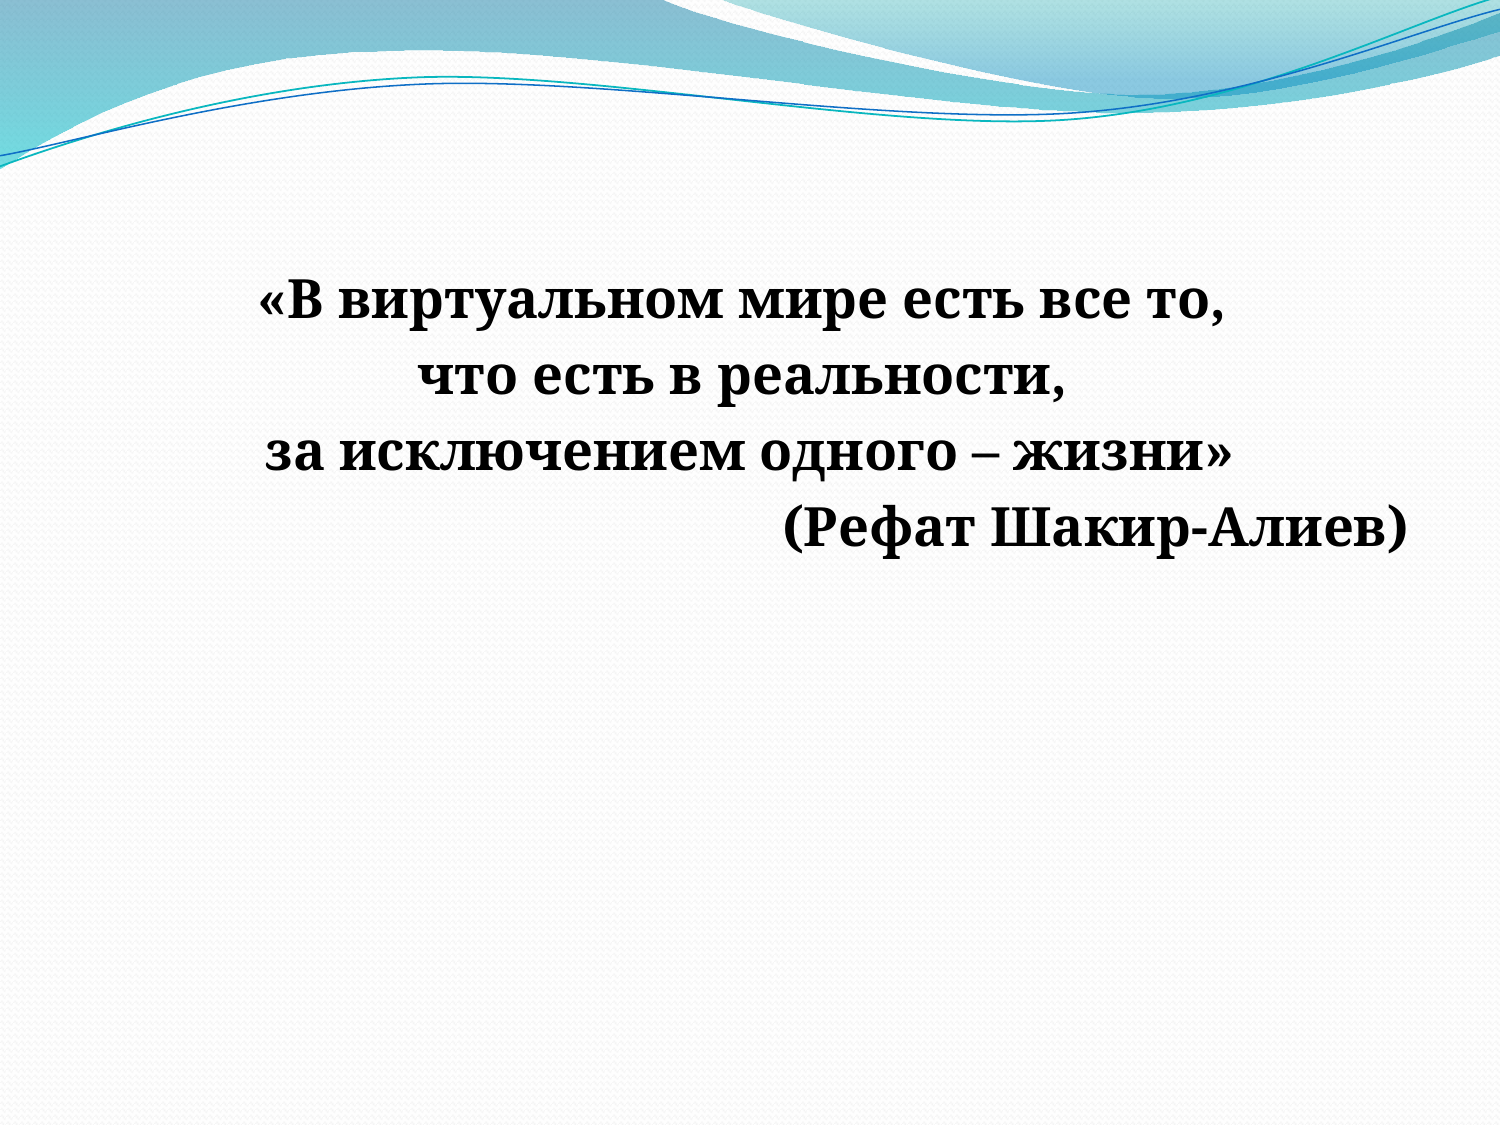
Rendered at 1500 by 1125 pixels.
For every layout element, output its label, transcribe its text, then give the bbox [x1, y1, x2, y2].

list «В виртуальном мире есть все то, что есть в реальности, за исключением одного – жизни» (Рефат Шакир-Алиев) [75, 105, 1425, 1038]
